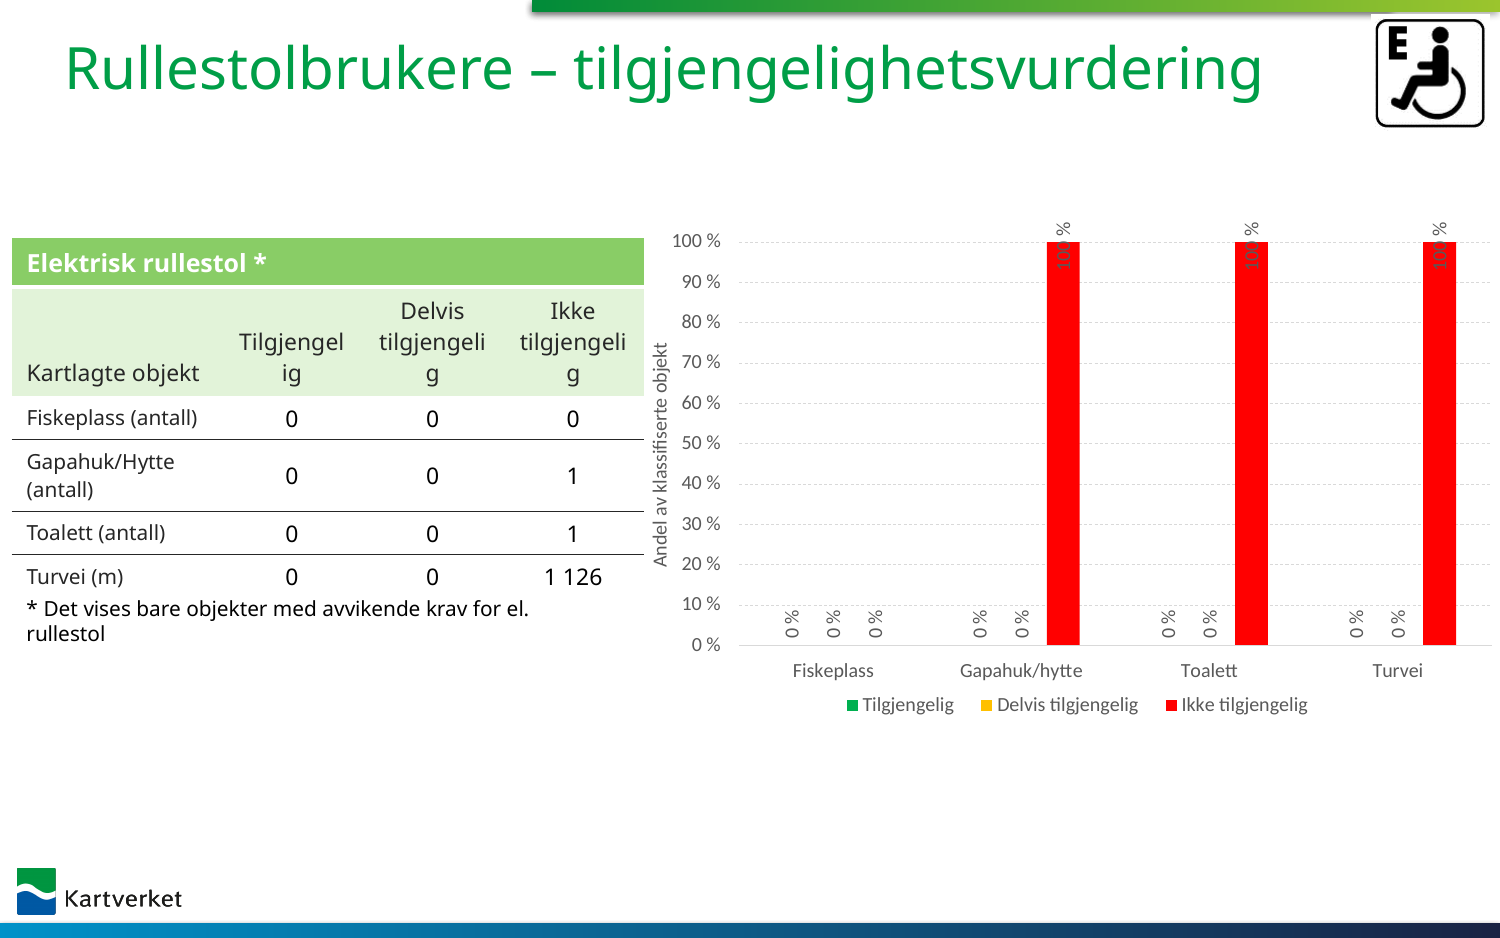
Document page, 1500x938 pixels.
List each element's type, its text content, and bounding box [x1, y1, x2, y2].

table_cell Turvei (m) [12, 555, 222, 588]
table_cell 0 [222, 440, 362, 511]
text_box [1371, 13, 1491, 133]
table_cell Kartlagte objekt [12, 289, 222, 396]
table_cell 0 [222, 396, 362, 439]
text_box * Det vises bare objekter med avvikende krav for el. rullestol [11, 588, 597, 653]
table_cell Tilgjengelig [222, 289, 362, 396]
picture [643, 218, 1500, 728]
text_box Rullestolbrukere – tilgjengelighetsvurdering [49, 12, 1372, 109]
table_cell 1 [503, 440, 638, 511]
table_cell 0 [362, 555, 503, 588]
table_cell 0 [222, 555, 362, 588]
table_cell 0 [362, 512, 503, 554]
table_cell Delvis tilgjengelig [362, 289, 503, 396]
table_header Elektrisk rullestol * [12, 238, 638, 285]
table_cell Toalett (antall) [12, 512, 222, 554]
table_cell Ikke tilgjengelig [503, 289, 638, 396]
table_cell Fiskeplass (antall) [12, 396, 222, 439]
table_cell 0 [222, 512, 362, 554]
table_cell Gapahuk/Hytte (antall) [12, 440, 222, 511]
table_cell 0 [362, 440, 503, 511]
table_cell 0 [362, 396, 503, 439]
table_cell 0 [503, 396, 638, 439]
table_cell 1 [503, 512, 638, 554]
table_cell 1 126 [503, 555, 638, 598]
